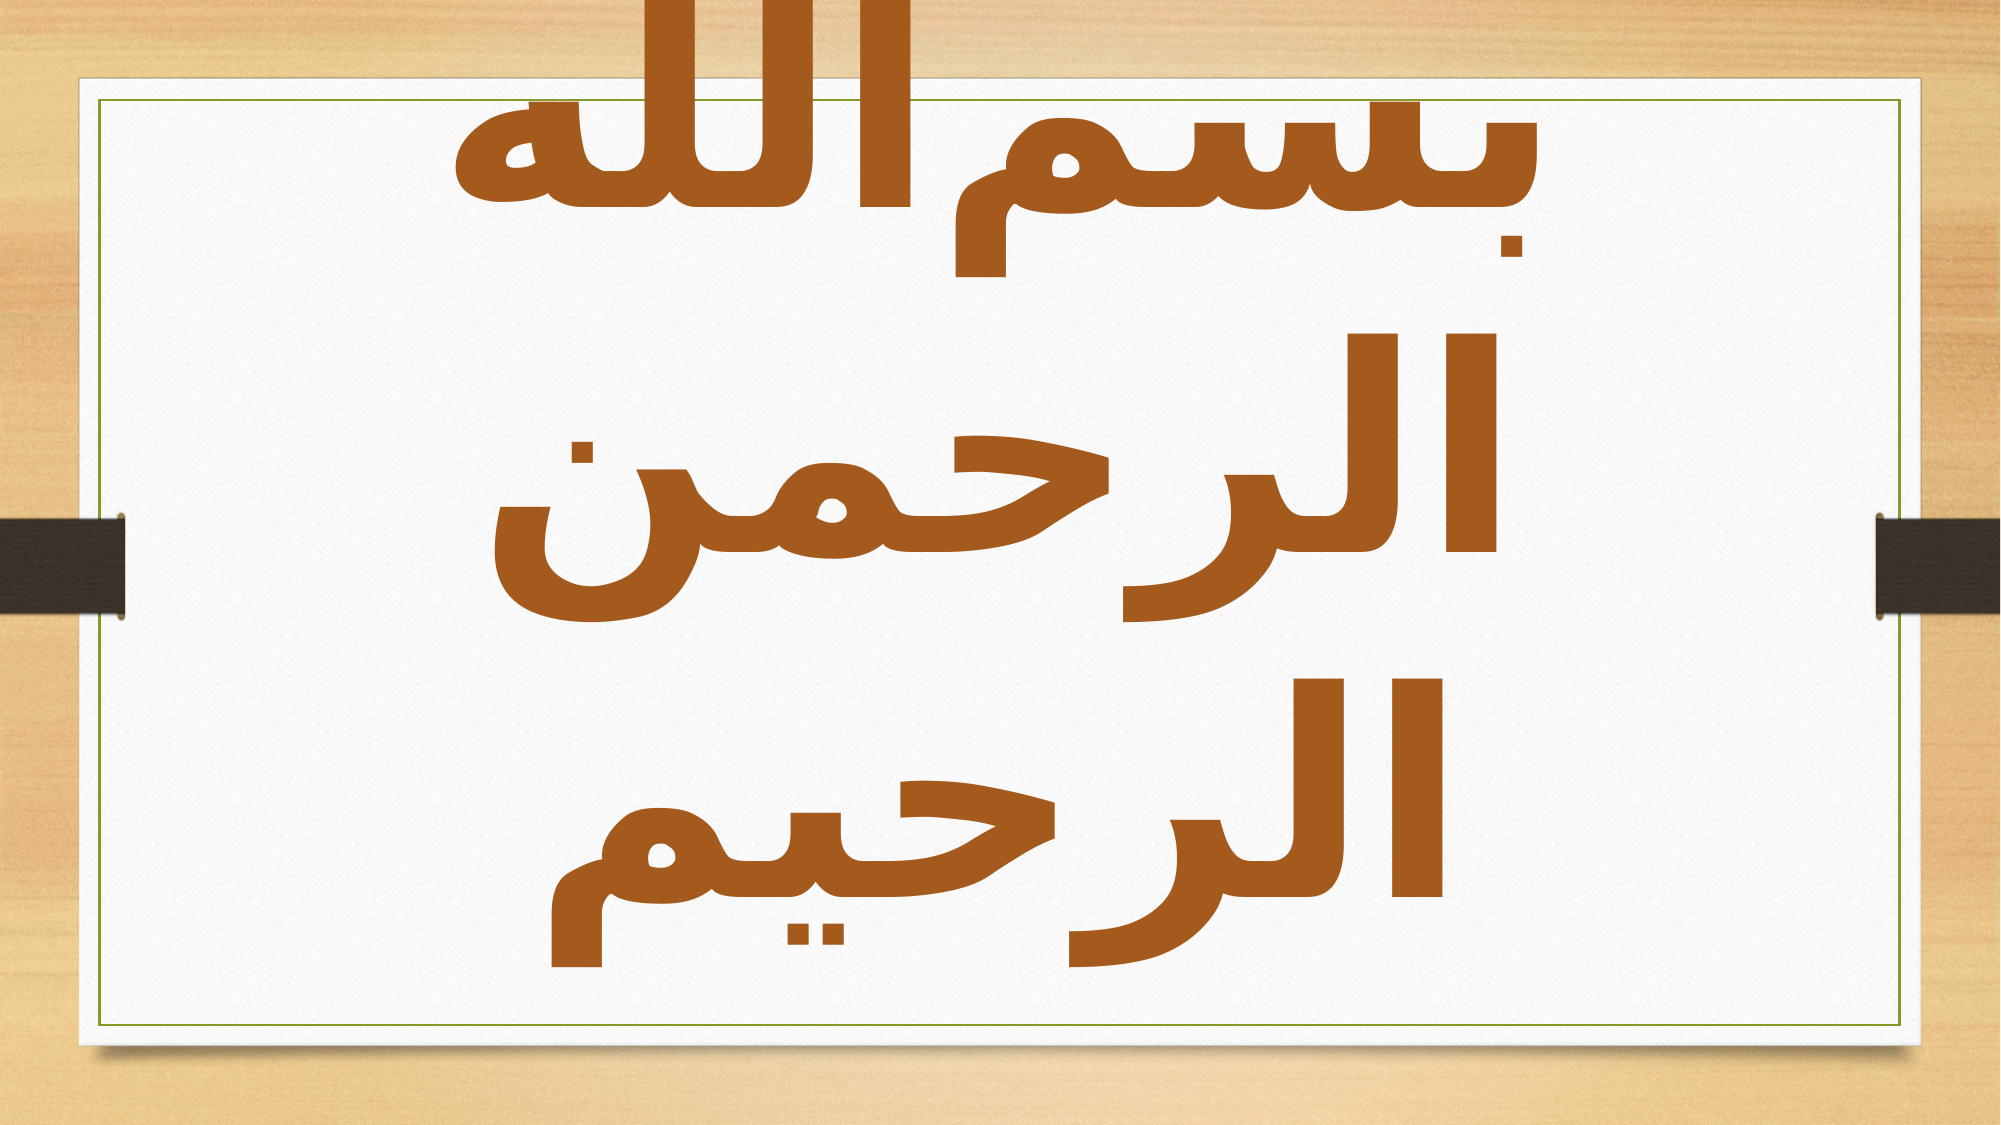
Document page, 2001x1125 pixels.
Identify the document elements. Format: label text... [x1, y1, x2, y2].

title بسم‌الله الرحمن الرحیم [324, 299, 1675, 575]
picture [0, 0, 2001, 1125]
